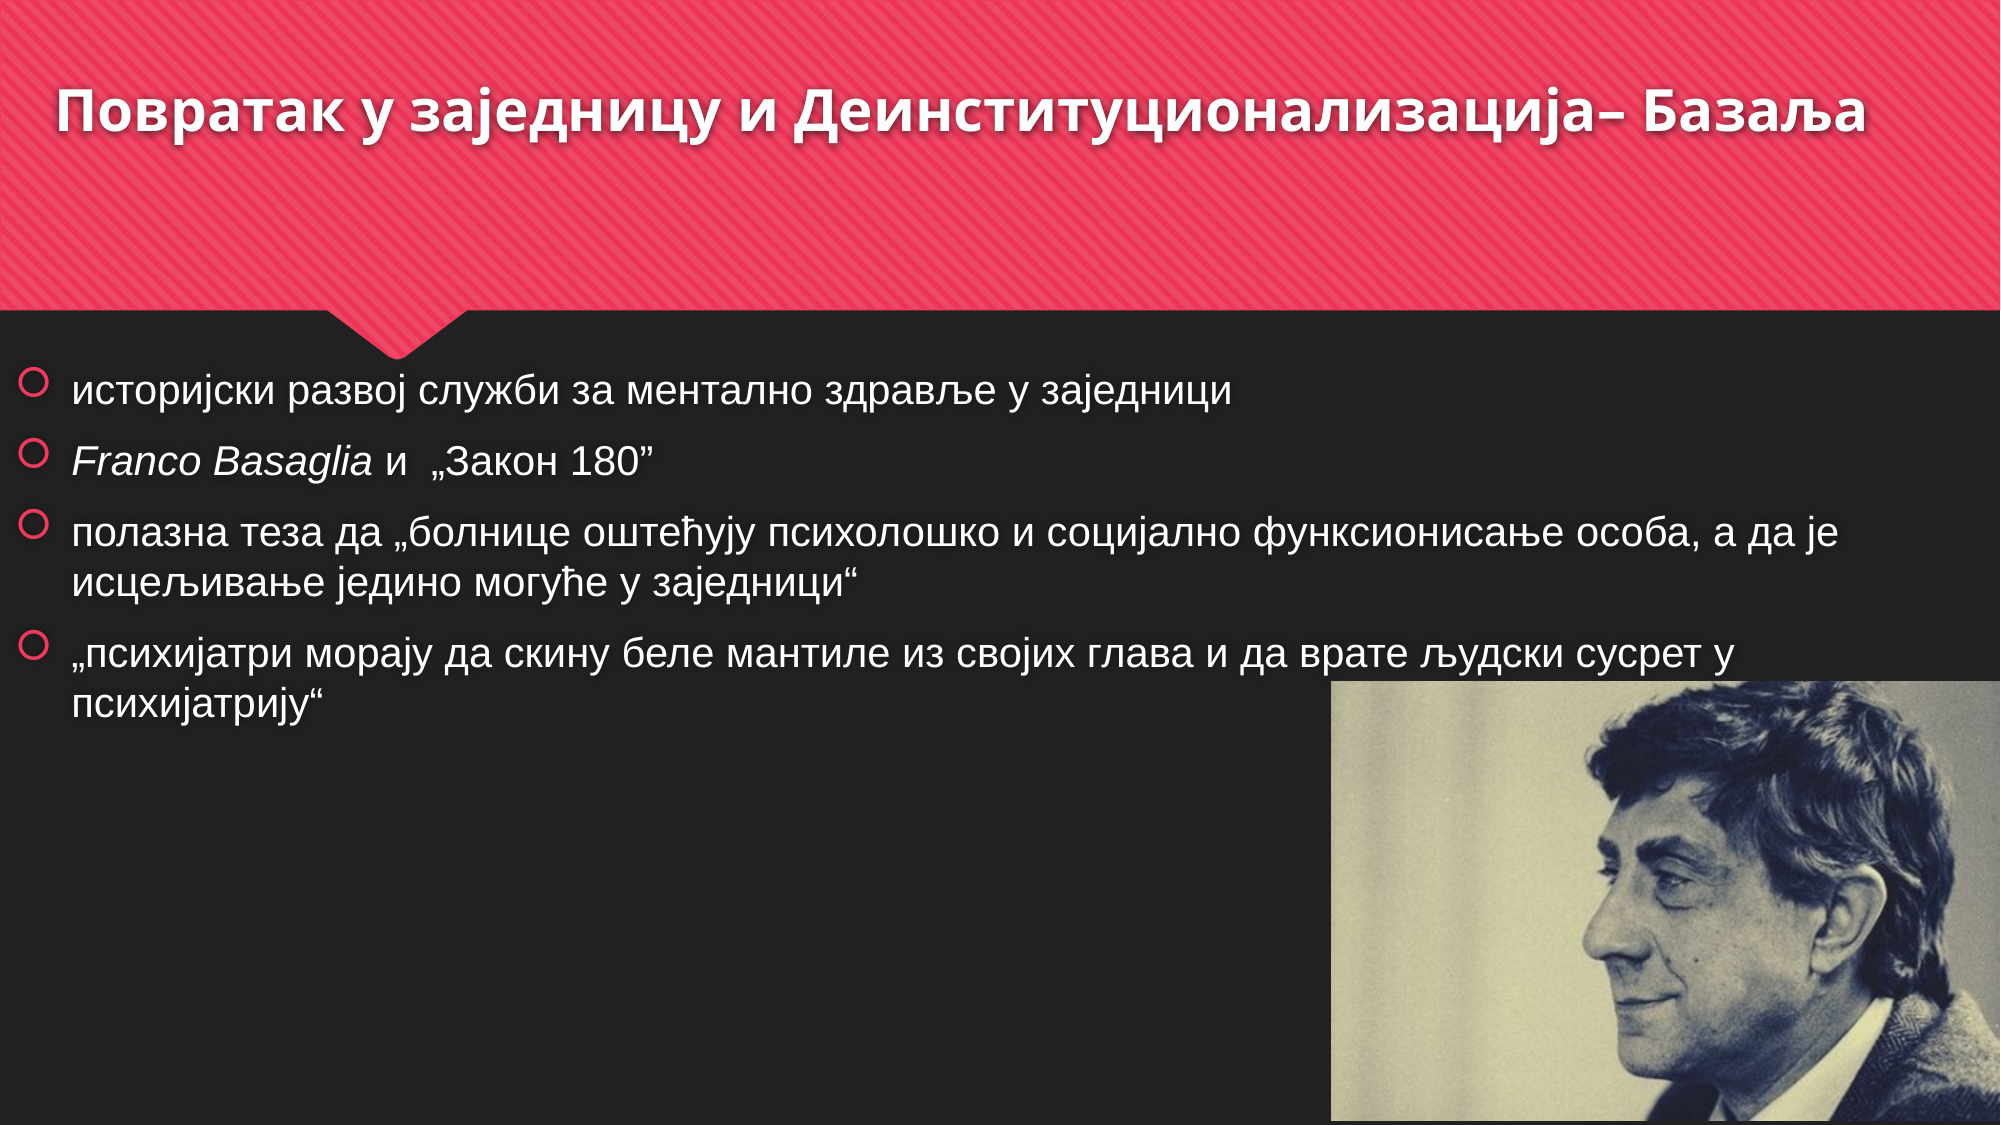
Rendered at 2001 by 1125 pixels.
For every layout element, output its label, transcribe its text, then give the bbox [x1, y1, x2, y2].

list историјски развој служби за ментално здравље у заједници Franco Basaglia и „Закон 180” полазна теза да „болнице оштећују психолошко и социјално функсионисање особа, а да је исцељивање једино могуће у заједници“ „психијатри морају да скину беле мантиле из својих глава и да врате људски сусрет у психијатрију“ [0, 161, 1944, 926]
picture [1331, 681, 2000, 1121]
title Повратак у заједницу и Деинституционализација– Базаља [39, 91, 1964, 251]
